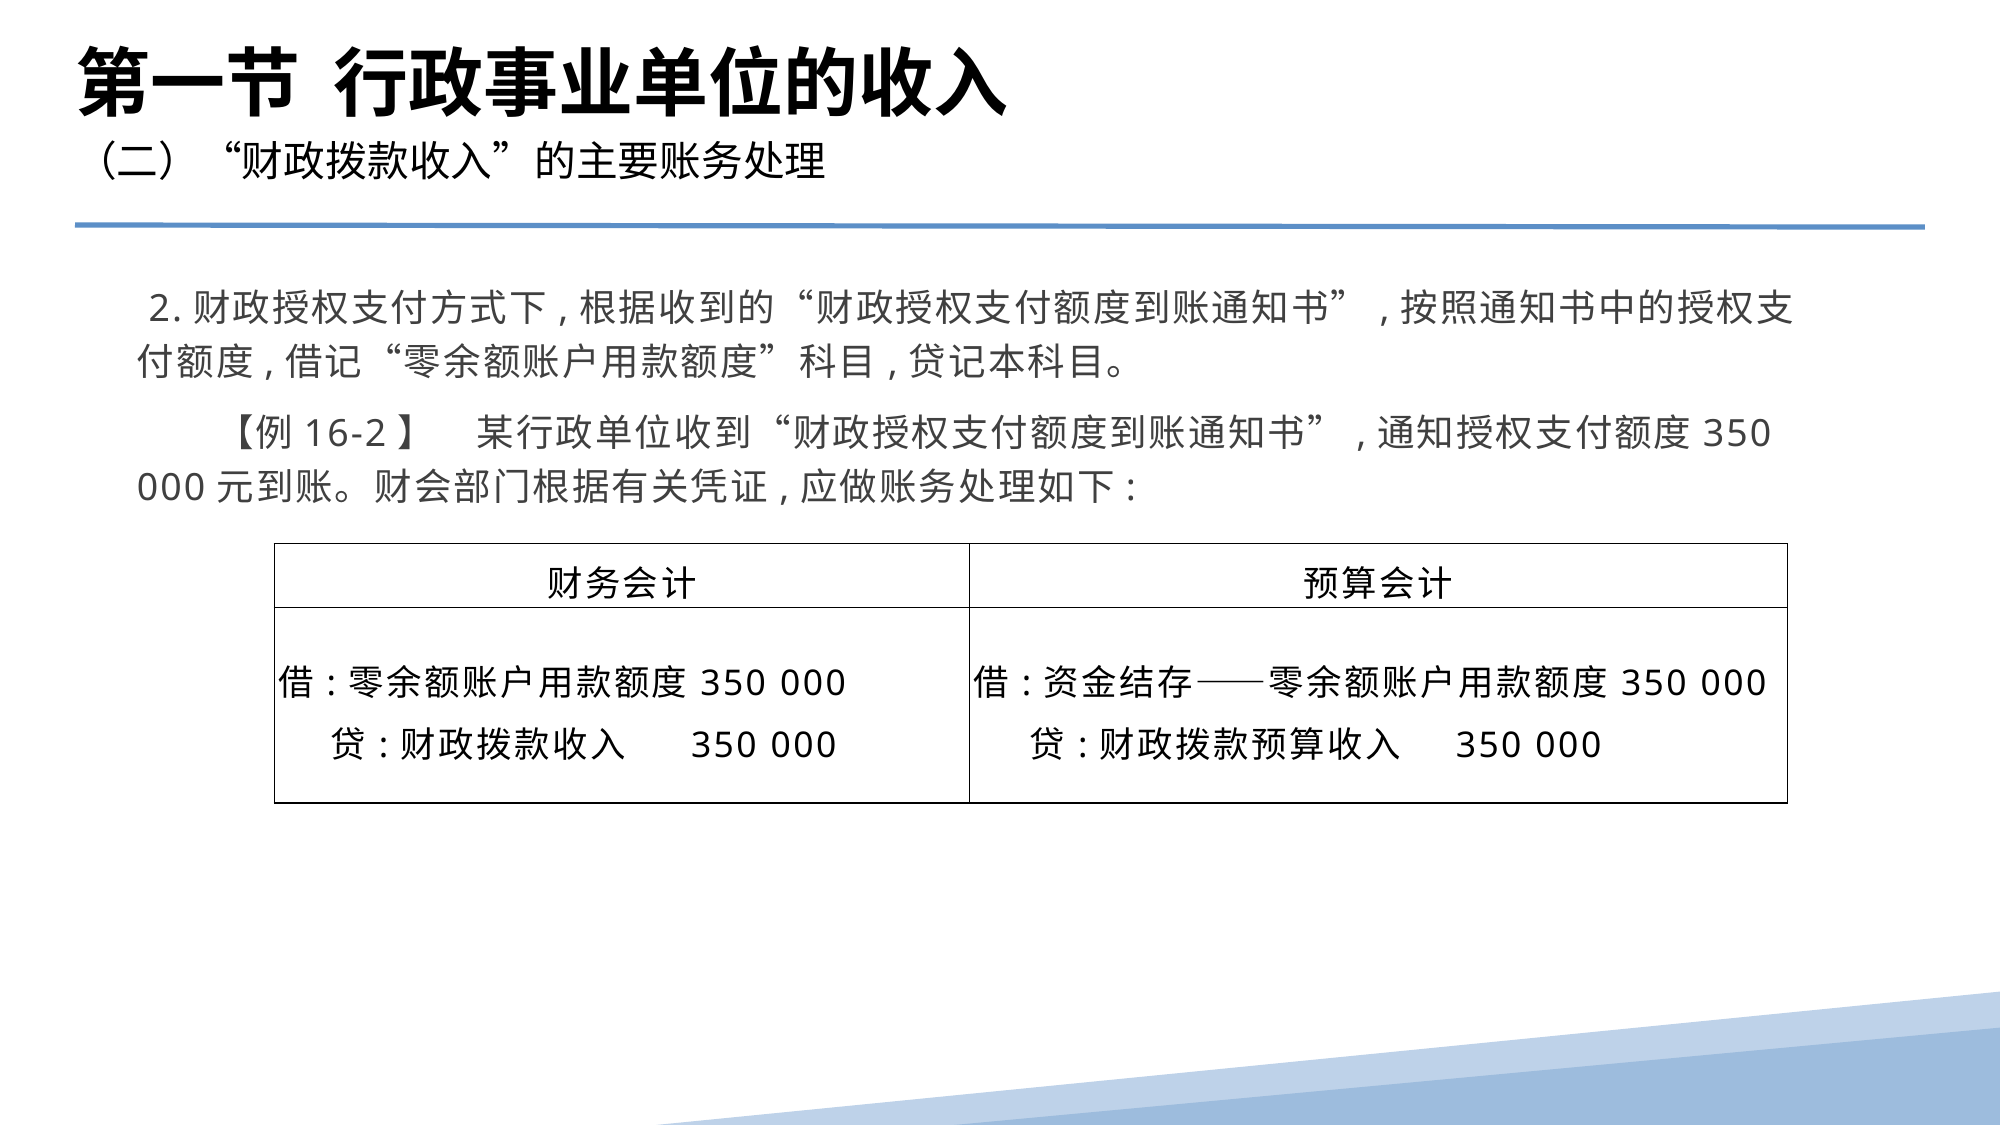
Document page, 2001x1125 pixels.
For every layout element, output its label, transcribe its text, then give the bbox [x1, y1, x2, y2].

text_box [74, 224, 1925, 228]
text_box 2.财政授权支付方式下,根据收到的“财政授权支付额度到账通知书”,按照通知书中的授权支付额度,借记“零余额账户用款额度”科目,贷记本科目。 【例16-2】 某行政单位收到“财政授权支付额度到账通知书”,通知授权支付额度350 000元到账。财会部门根据有关凭证,应做账务处理如下: [126, 237, 1826, 545]
text_box （二）“财政拨款收入”的主要账务处理 [75, 124, 1925, 200]
table_cell 借:零余额账户用款额度350 000 贷:财政拨款收入 350 000 [275, 608, 969, 802]
table_header 预算会计 [970, 544, 1787, 607]
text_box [656, 991, 2000, 1125]
text_box 第一节 行政事业单位的收入 [75, 24, 1925, 124]
table_header 财务会计 [275, 544, 969, 607]
table_cell 借:资金结存——零余额账户用款额度350 000 贷:财政拨款预算收入 350 000 [970, 608, 1787, 802]
